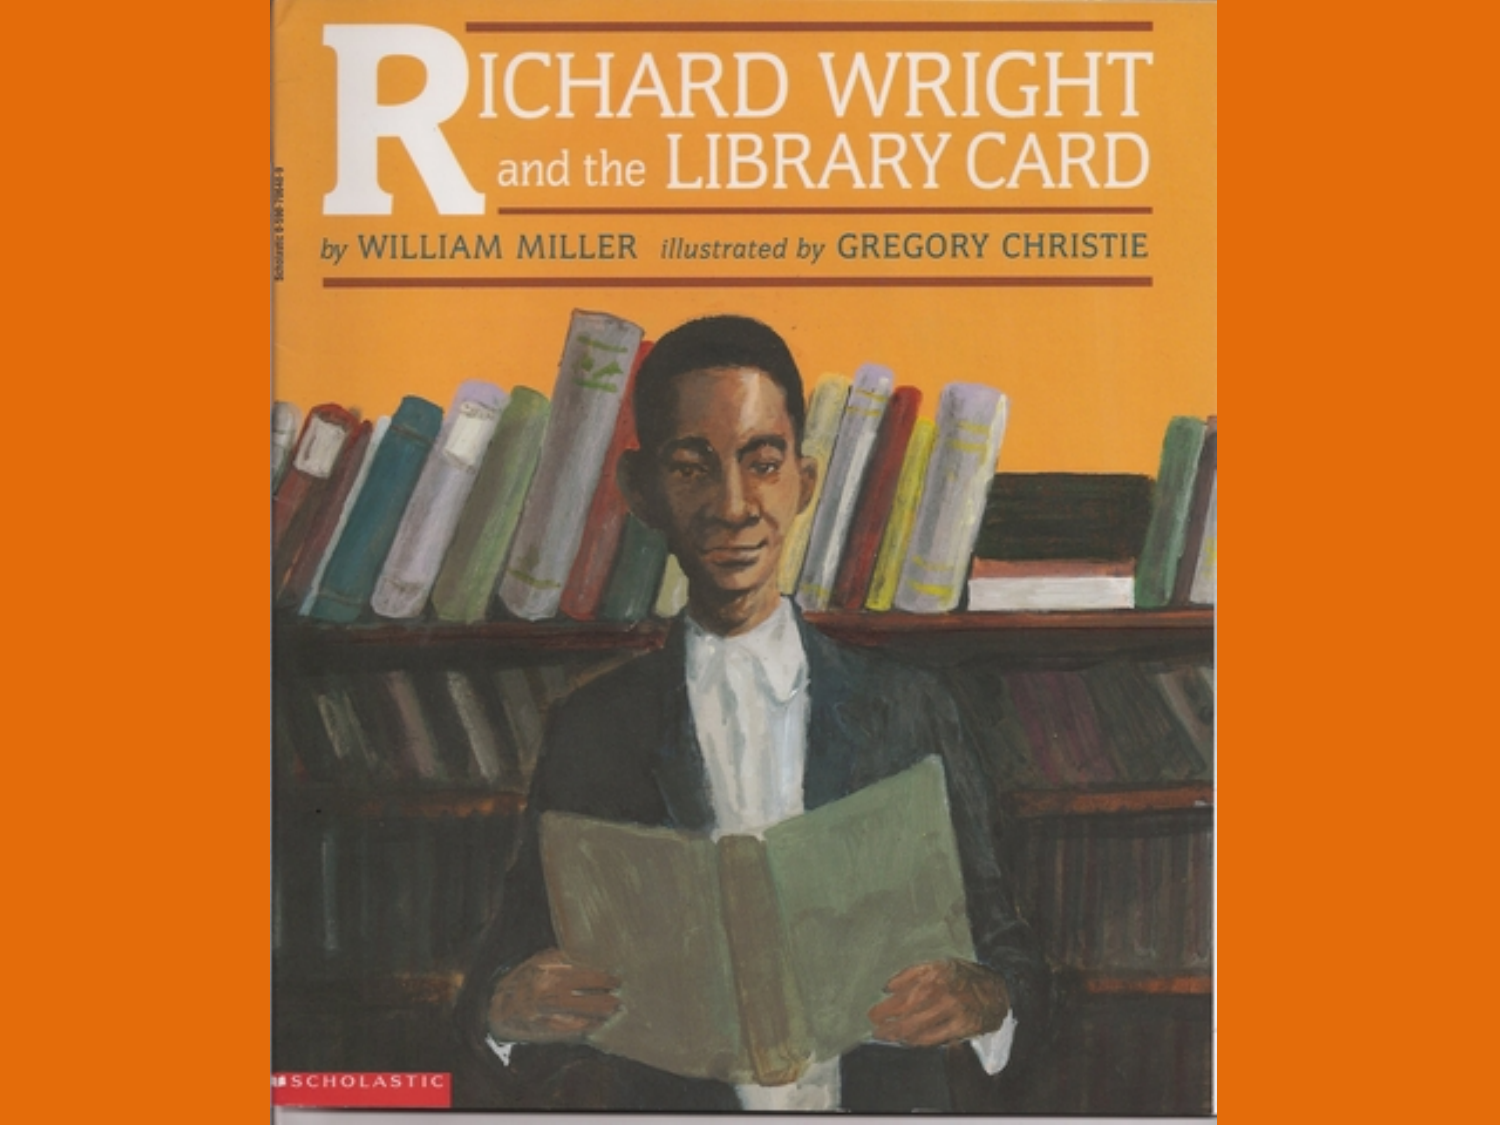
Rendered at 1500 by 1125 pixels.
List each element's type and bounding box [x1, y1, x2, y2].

picture [269, 0, 1218, 1125]
